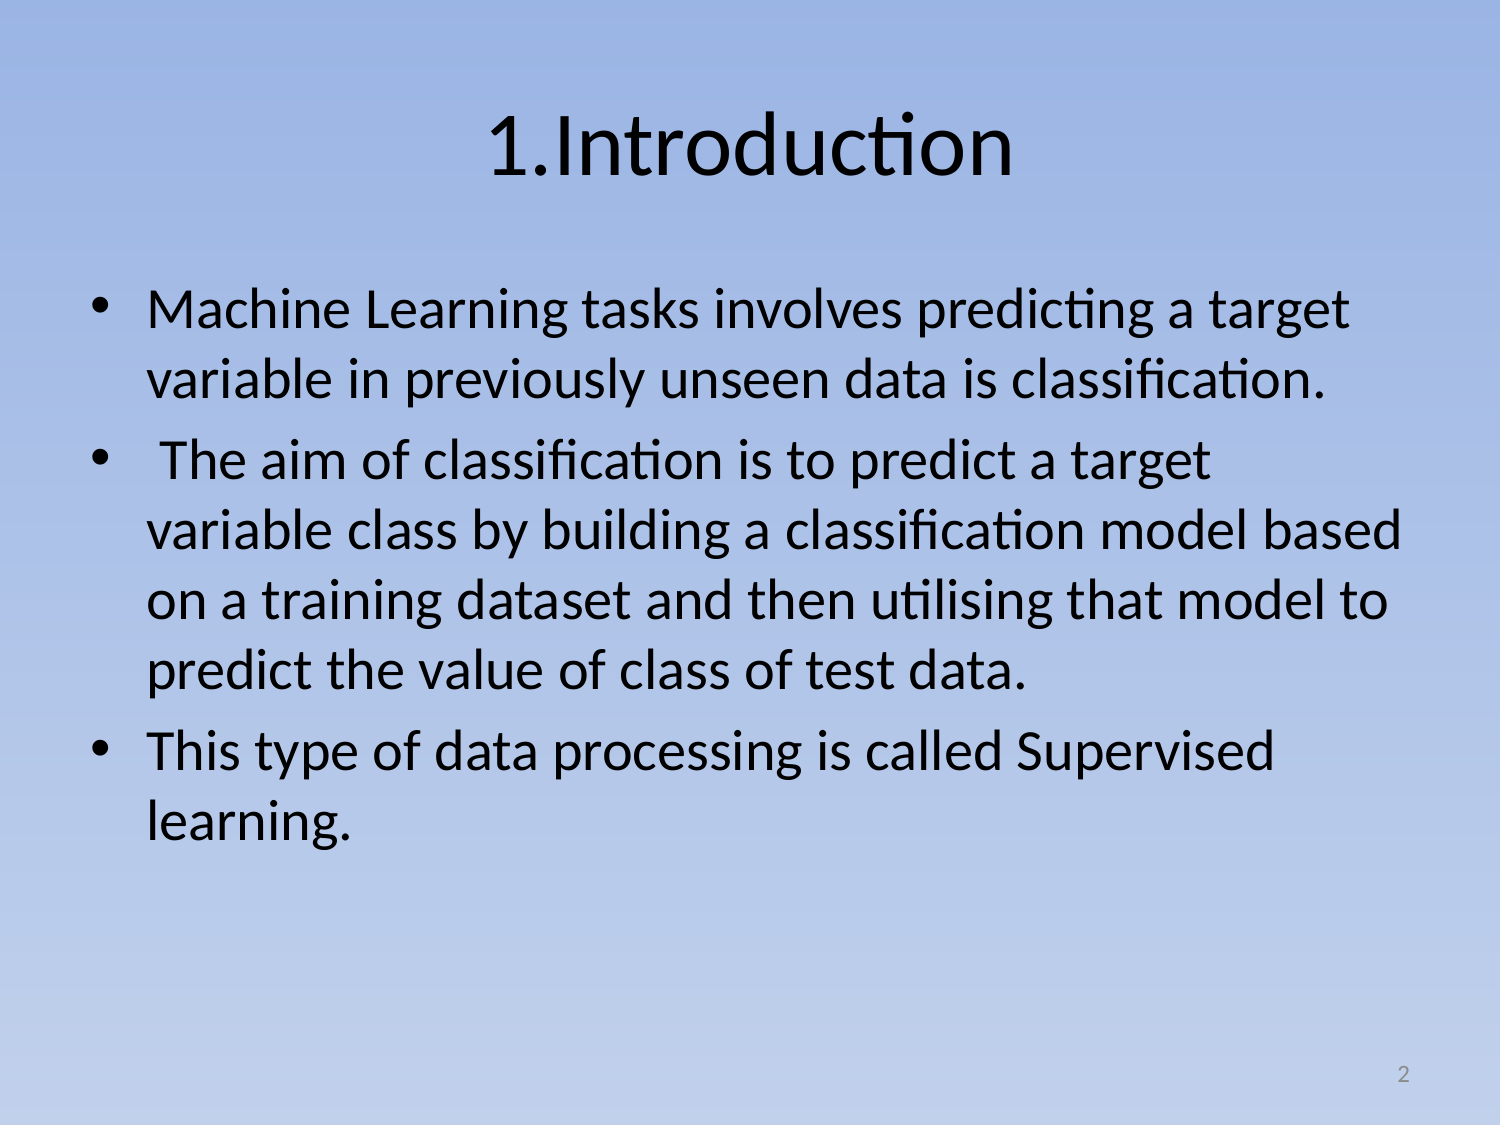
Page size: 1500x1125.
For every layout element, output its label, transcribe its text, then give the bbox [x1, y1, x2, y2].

list Machine Learning tasks involves predicting a target variable in previously unseen data is classification. The aim of classification is to predict a target variable class by building a classification model based on a training dataset and then utilising that model to predict the value of class of test data. This type of data processing is called Supervised learning. [75, 262, 1425, 1005]
title 1.Introduction [75, 45, 1425, 233]
slide_number 2 [1074, 1042, 1425, 1103]
